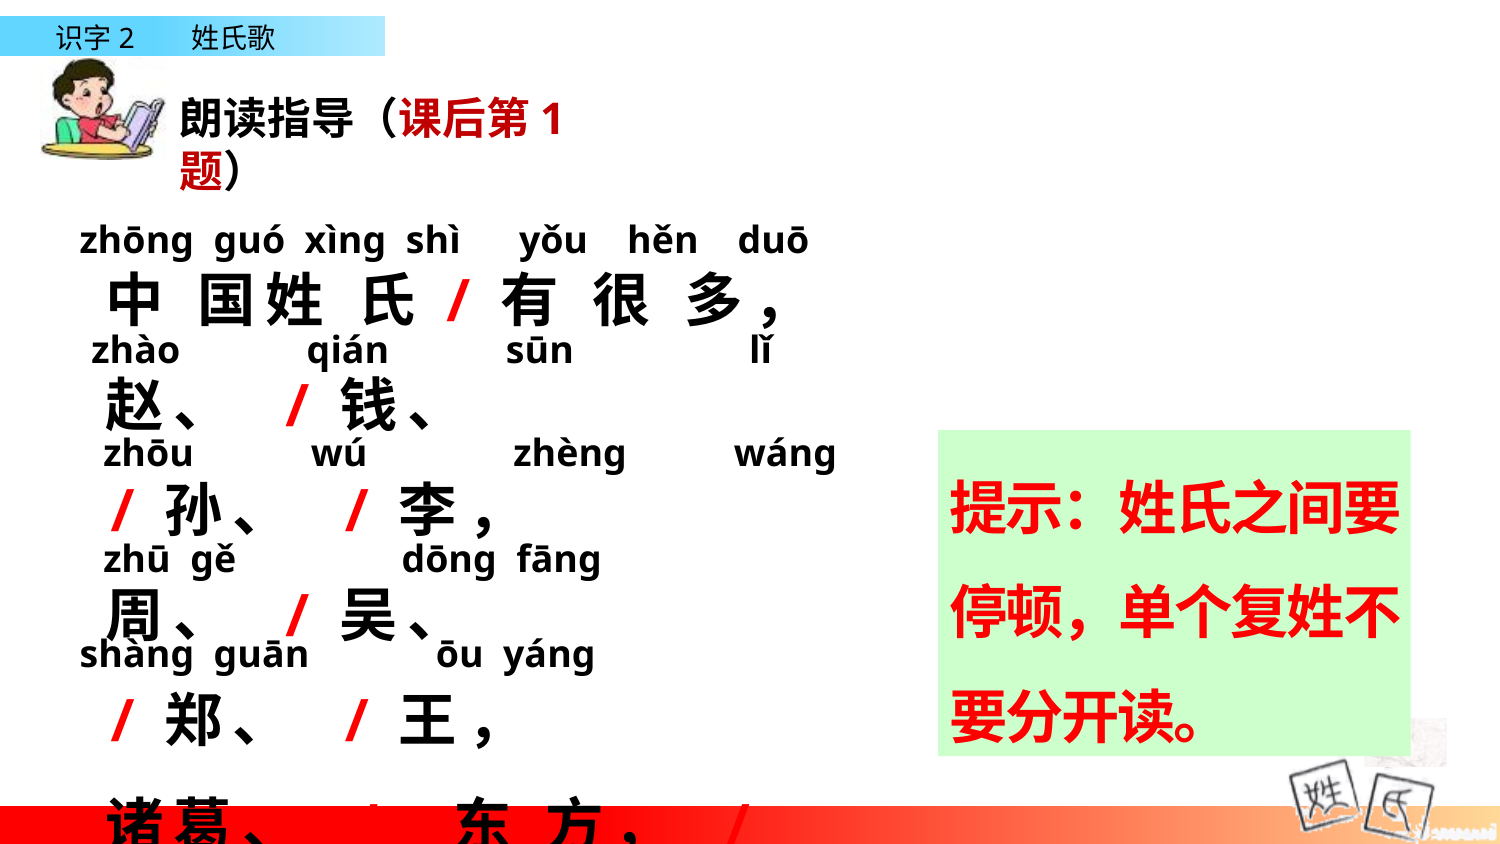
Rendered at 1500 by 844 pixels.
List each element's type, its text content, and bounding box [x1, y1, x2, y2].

text_box 中 国姓 氏/有 很 多， 赵、 /钱、 /孙、 /李， 周、 /吴、 /郑、 /王， 诸葛、 / 东 方， / 上 官、 /欧阳…… [90, 482, 880, 622]
text_box 中 国姓 氏/有 很 多， 赵、 /钱、 /孙、 /李， 周、 /吴、 /郑、 /王， 诸葛、 / 东 方， / 上 官、 /欧阳…… [90, 683, 880, 844]
text_box [1166, 806, 1170, 843]
text_box zhū ɡě dōnɡ fānɡ [88, 528, 739, 588]
text_box 全包围 结构 [990, 806, 994, 843]
text_box 中 国姓 氏/有 很 多， 赵、 /钱、 /孙、 /李， 周、 /吴、 /郑、 /王， 诸葛、 / 东 方， / 上 官、 /欧阳…… [90, 379, 880, 421]
text_box zhōu wú zhènɡ wánɡ [88, 421, 1412, 482]
text_box 提示：姓氏之间要停顿，单个复姓不要分开读。 [938, 482, 1411, 757]
picture [40, 57, 166, 160]
text_box 朗读指导（课后第1题） [165, 83, 668, 204]
text_box zhào qián sūn lǐ [76, 319, 951, 379]
text_box zhōnɡ ɡuó xìnɡ shì yǒu hěn duō [64, 209, 845, 269]
text_box 中 国姓 氏/有 很 多， 赵、 /钱、 /孙、 /李， 周、 /吴、 /郑、 /王， 诸葛、 / 东 方， / 上 官、 /欧阳…… [90, 221, 880, 319]
text_box shànɡ ɡuān ōu yánɡ [64, 622, 1329, 683]
picture [1232, 718, 1500, 844]
